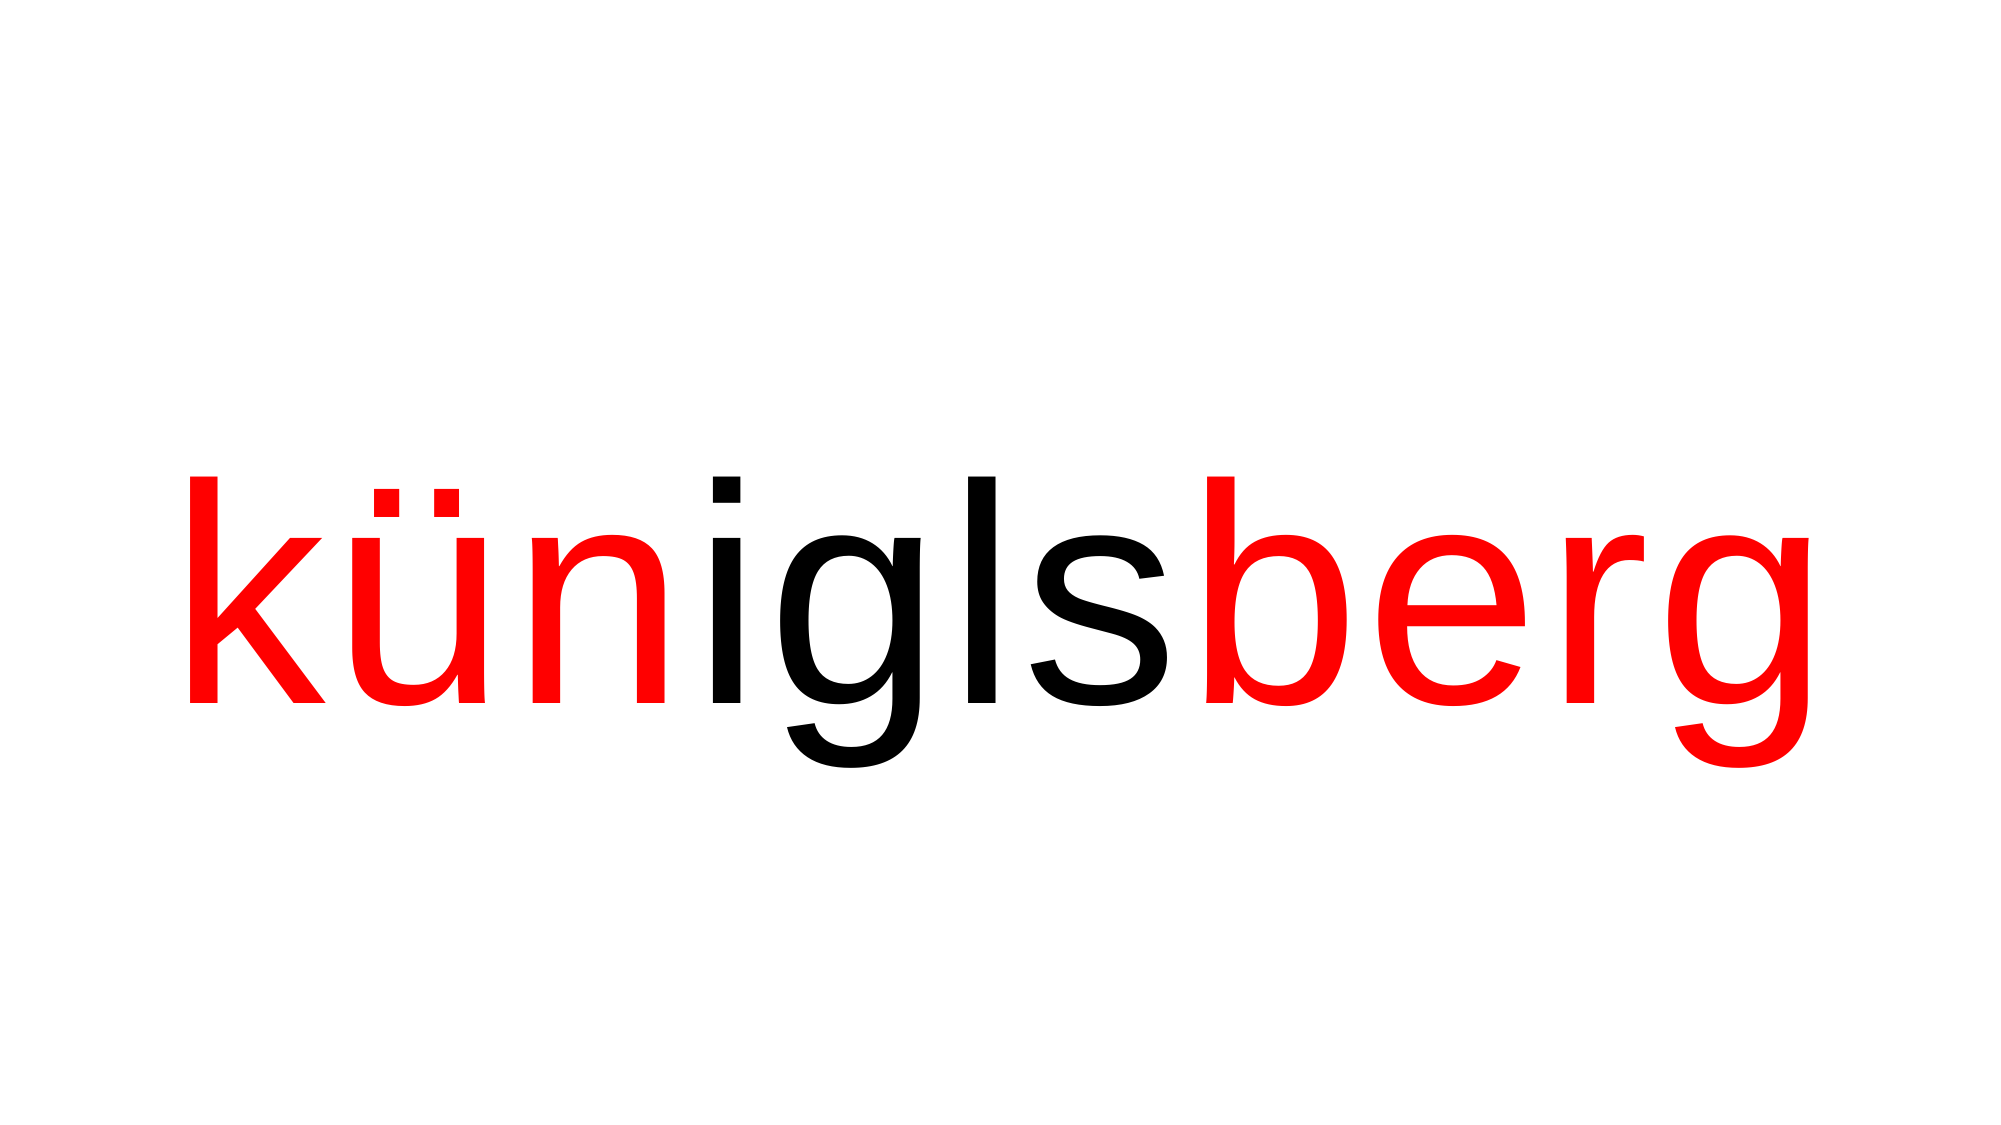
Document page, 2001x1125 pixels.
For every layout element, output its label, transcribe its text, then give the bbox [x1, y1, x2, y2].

title küniglsberg [0, 174, 2000, 779]
